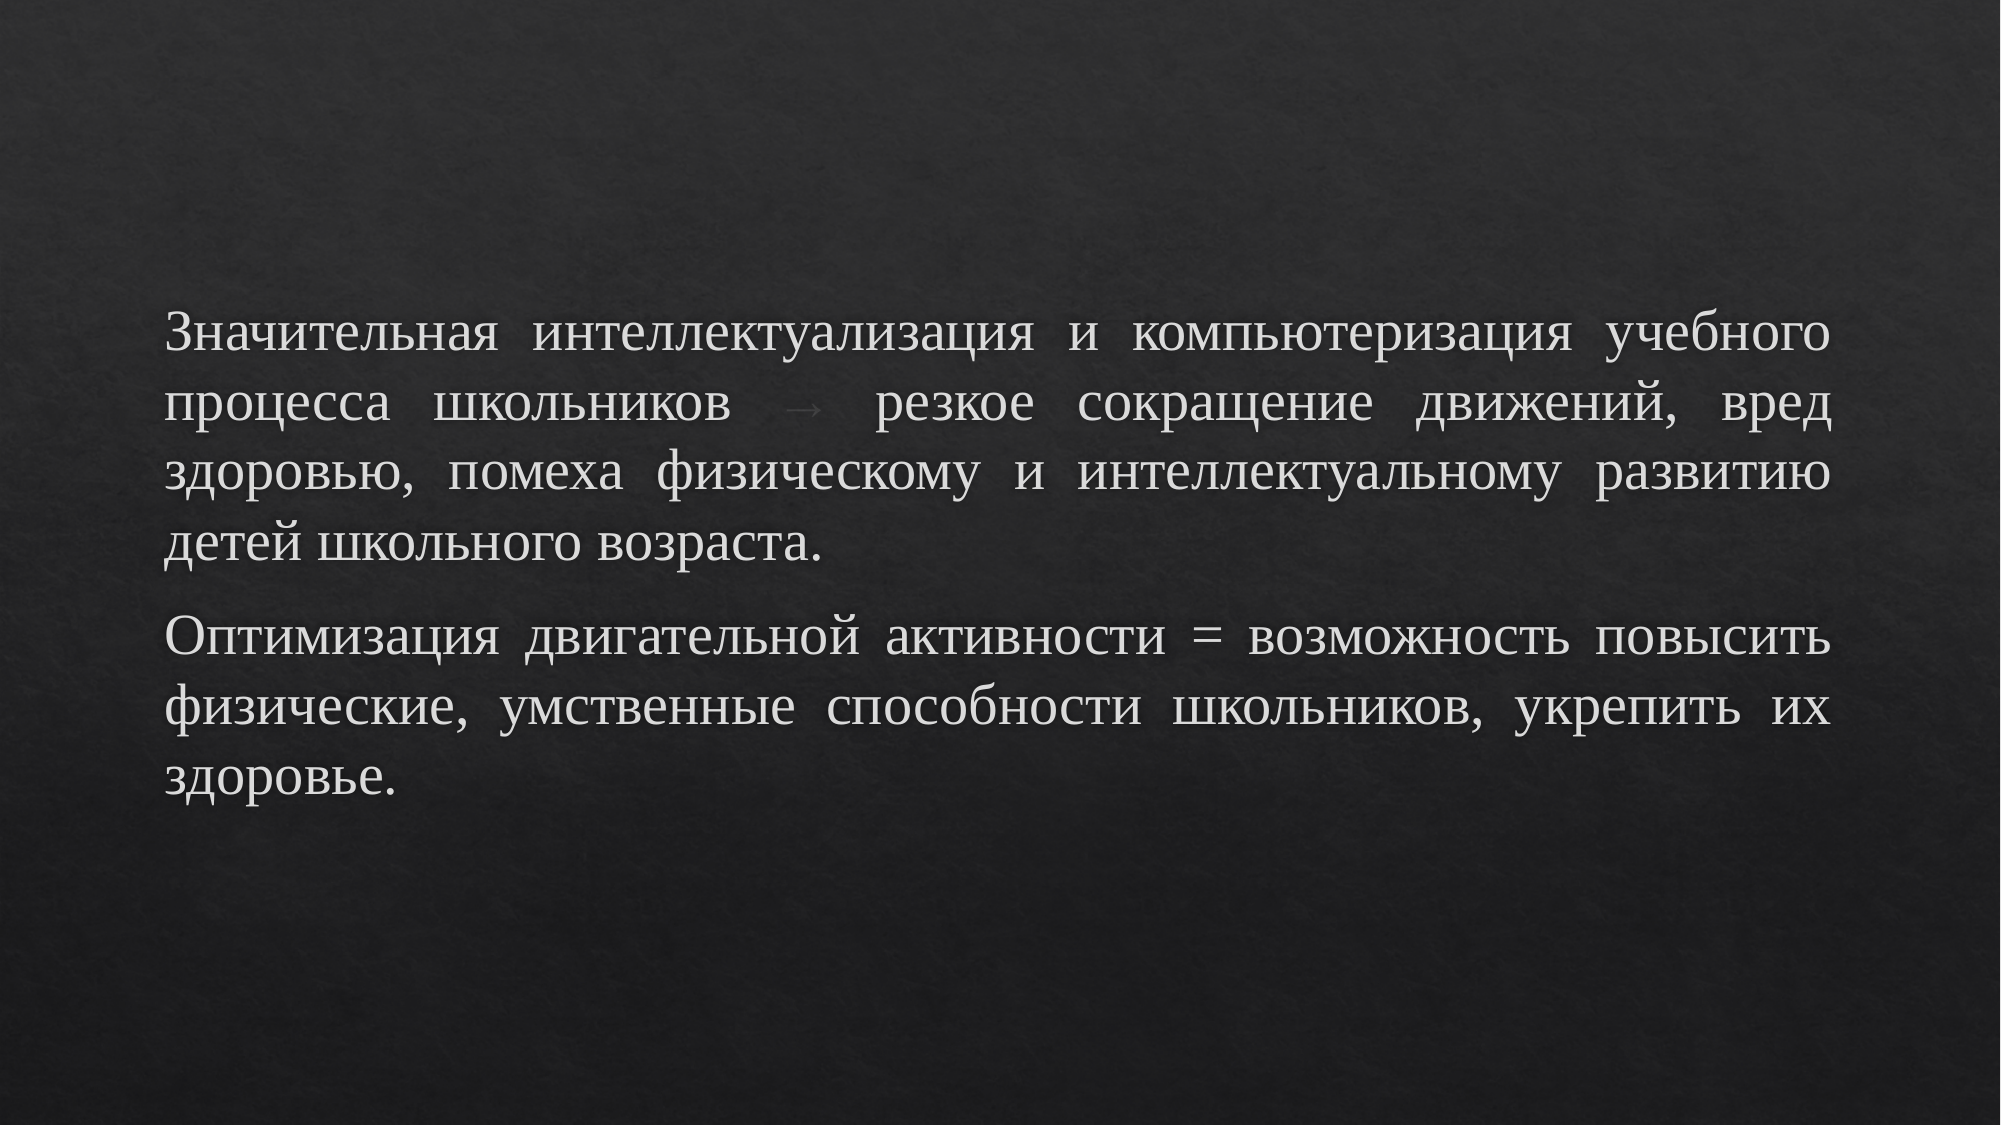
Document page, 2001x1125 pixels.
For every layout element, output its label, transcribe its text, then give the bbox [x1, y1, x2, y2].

list Значительная интеллектуализация и компьютеризация учебного процесса школьников → резкое сокращение движений, вред здоровью, помеха физическому и интеллектуальному развитию детей школьного возраста. Оптимизация двигательной активности = возможность повысить физические, умственные способности школьников, укрепить их здоровье. [149, 284, 1849, 950]
